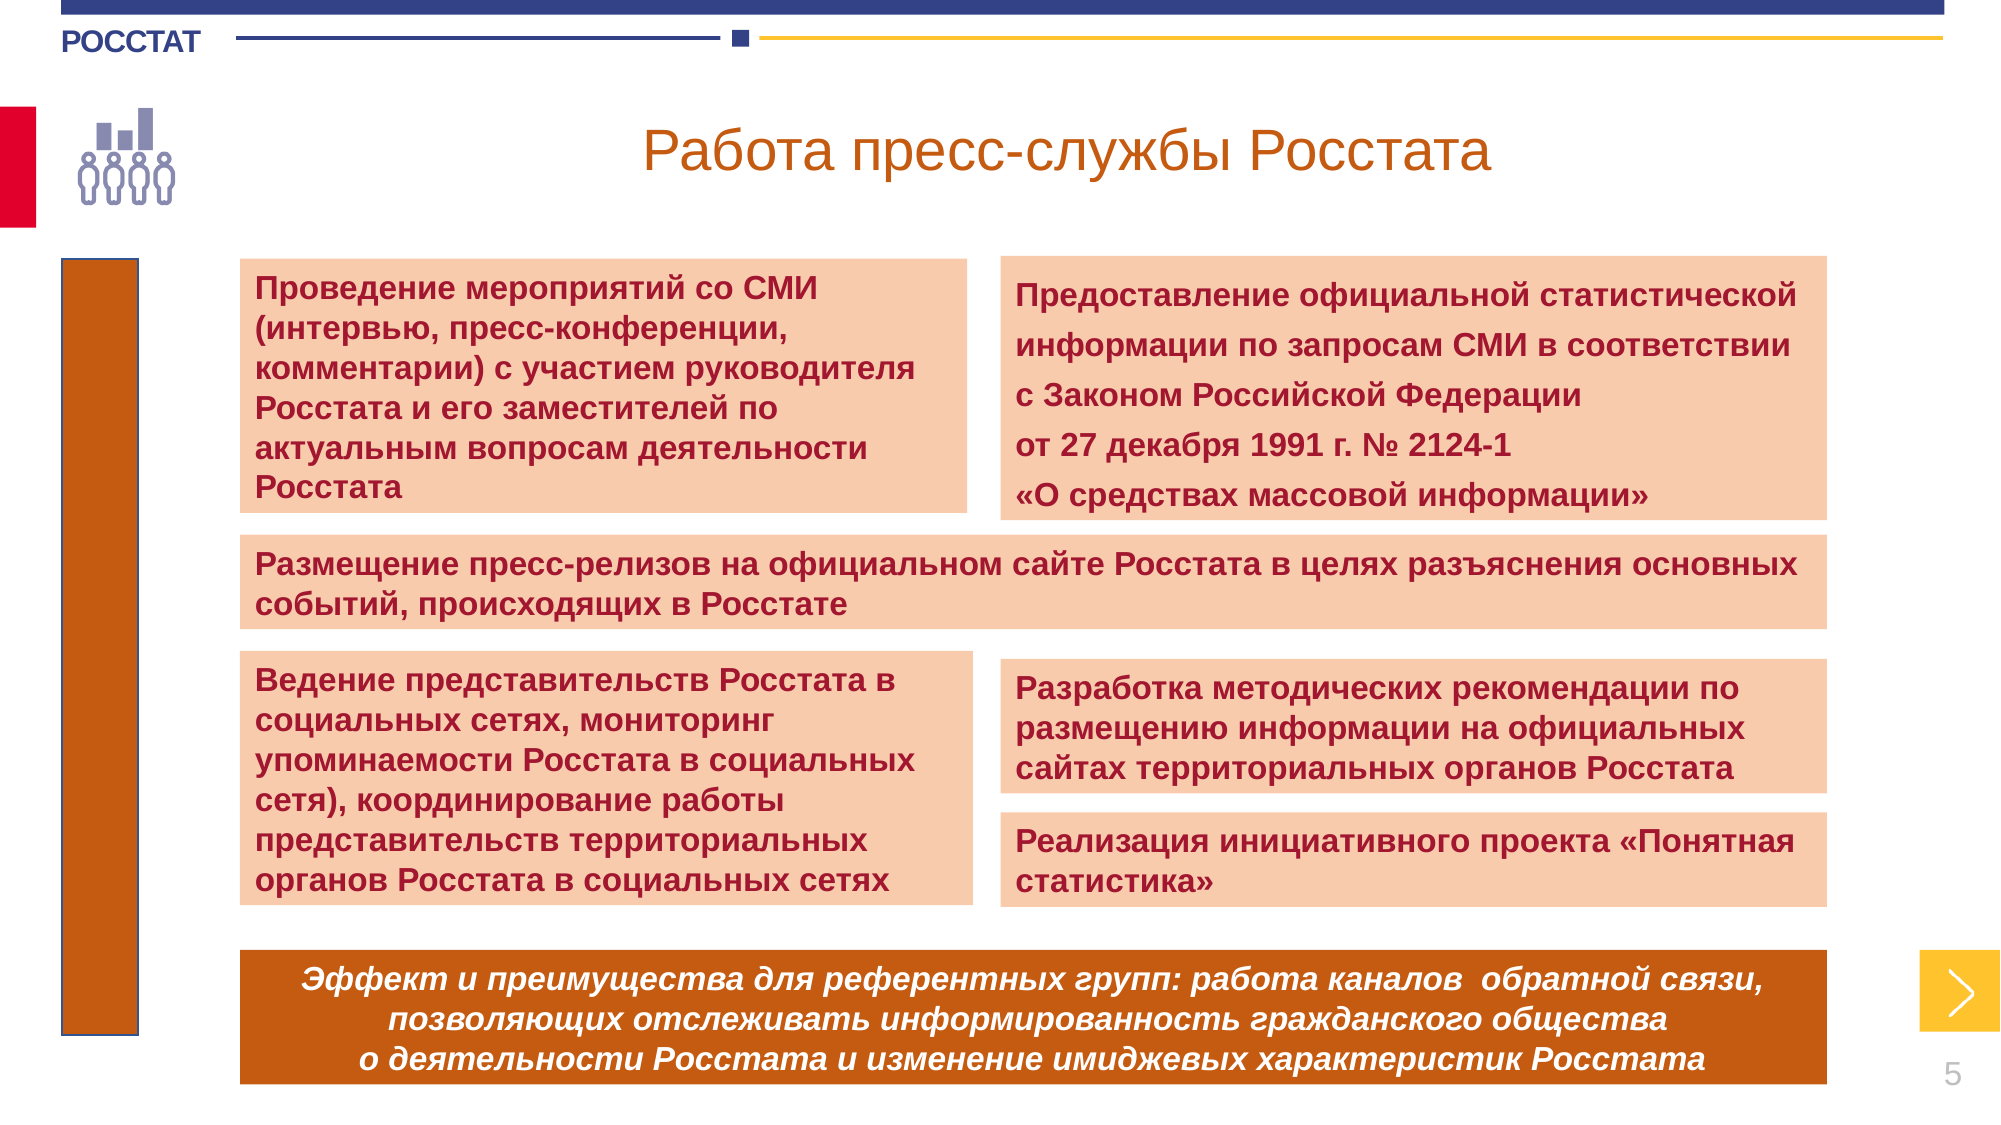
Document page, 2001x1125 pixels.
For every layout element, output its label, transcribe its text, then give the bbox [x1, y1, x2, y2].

text_box Проведение мероприятий со СМИ (интервью, пресс-конференции, комментарии) с участием руководителя Росстата и его заместителей по актуальным вопросам деятельности Росстата [240, 258, 968, 513]
text_box Предоставление официальной статистической информации по запросам СМИ в соответствии с Законом Российской Федерации от 27 декабря 1991 г. № 2124-1 «О средствах массовой информации» [1000, 255, 1827, 521]
text_box Разработка методических рекомендации по размещению информации на официальных сайтах территориальных органов Росстата [1000, 658, 1827, 794]
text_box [236, 29, 1943, 73]
list Работа пресс-службы Росстата [185, 104, 1949, 222]
slide_number 5 [1527, 1042, 1978, 1103]
text_box [61, 258, 139, 1036]
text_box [1919, 949, 2000, 1032]
picture [69, 104, 181, 222]
text_box Эффект и преимущества для референтных групп: работа каналов обратной связи, позволяющих отслеживать информированность гражданского общества о деятельности Росстата и изменение имиджевых характеристик Росстата [240, 949, 1827, 1085]
text_box Размещение пресс-релизов на официальном сайте Росстата в целях разъяснения основных событий, происходящих в Росстате [240, 534, 1827, 630]
text_box Ведение представительств Росстата в социальных сетях, мониторинг упоминаемости Росстата в социальных сетя), координирование работы представительств территориальных органов Росстата в социальных сетях [239, 650, 973, 906]
text_box Реализация инициативного проекта «Понятная статистика» [1000, 812, 1827, 907]
